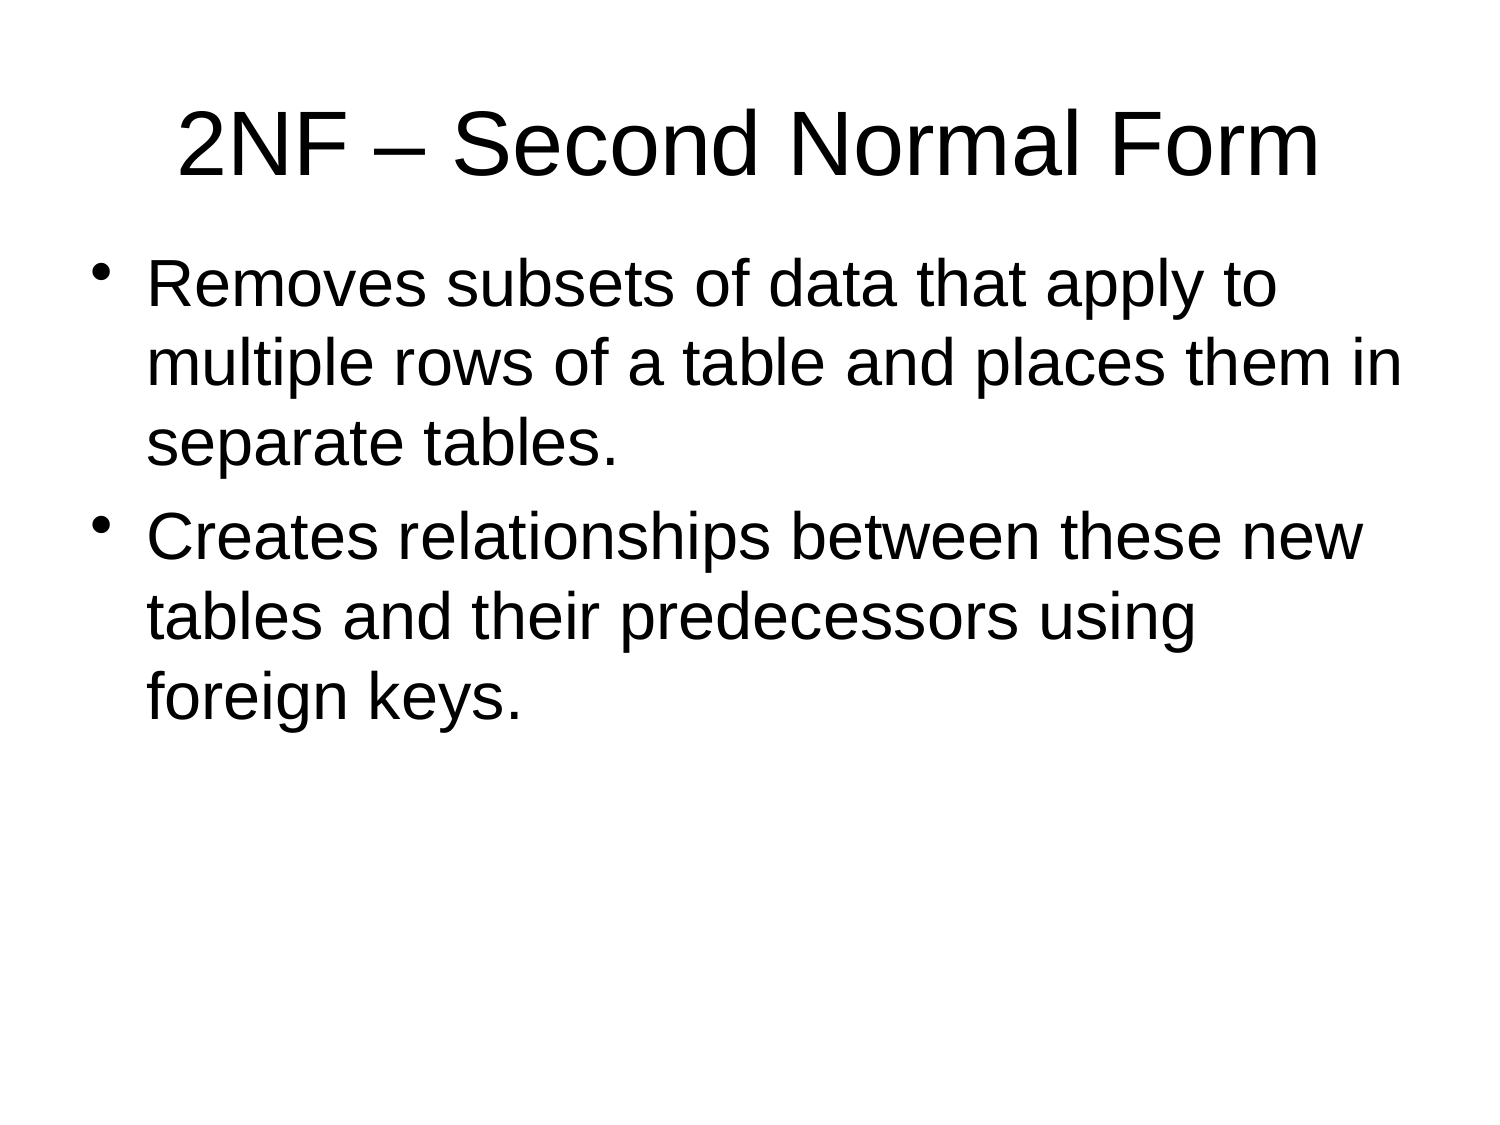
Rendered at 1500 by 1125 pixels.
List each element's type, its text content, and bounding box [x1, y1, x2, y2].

title 2NF – Second Normal Form [74, 44, 1426, 231]
list Removes subsets of data that apply to multiple rows of a table and places them in separate tables. Creates relationships between these new tables and their predecessors using foreign keys. [74, 231, 1426, 1006]
